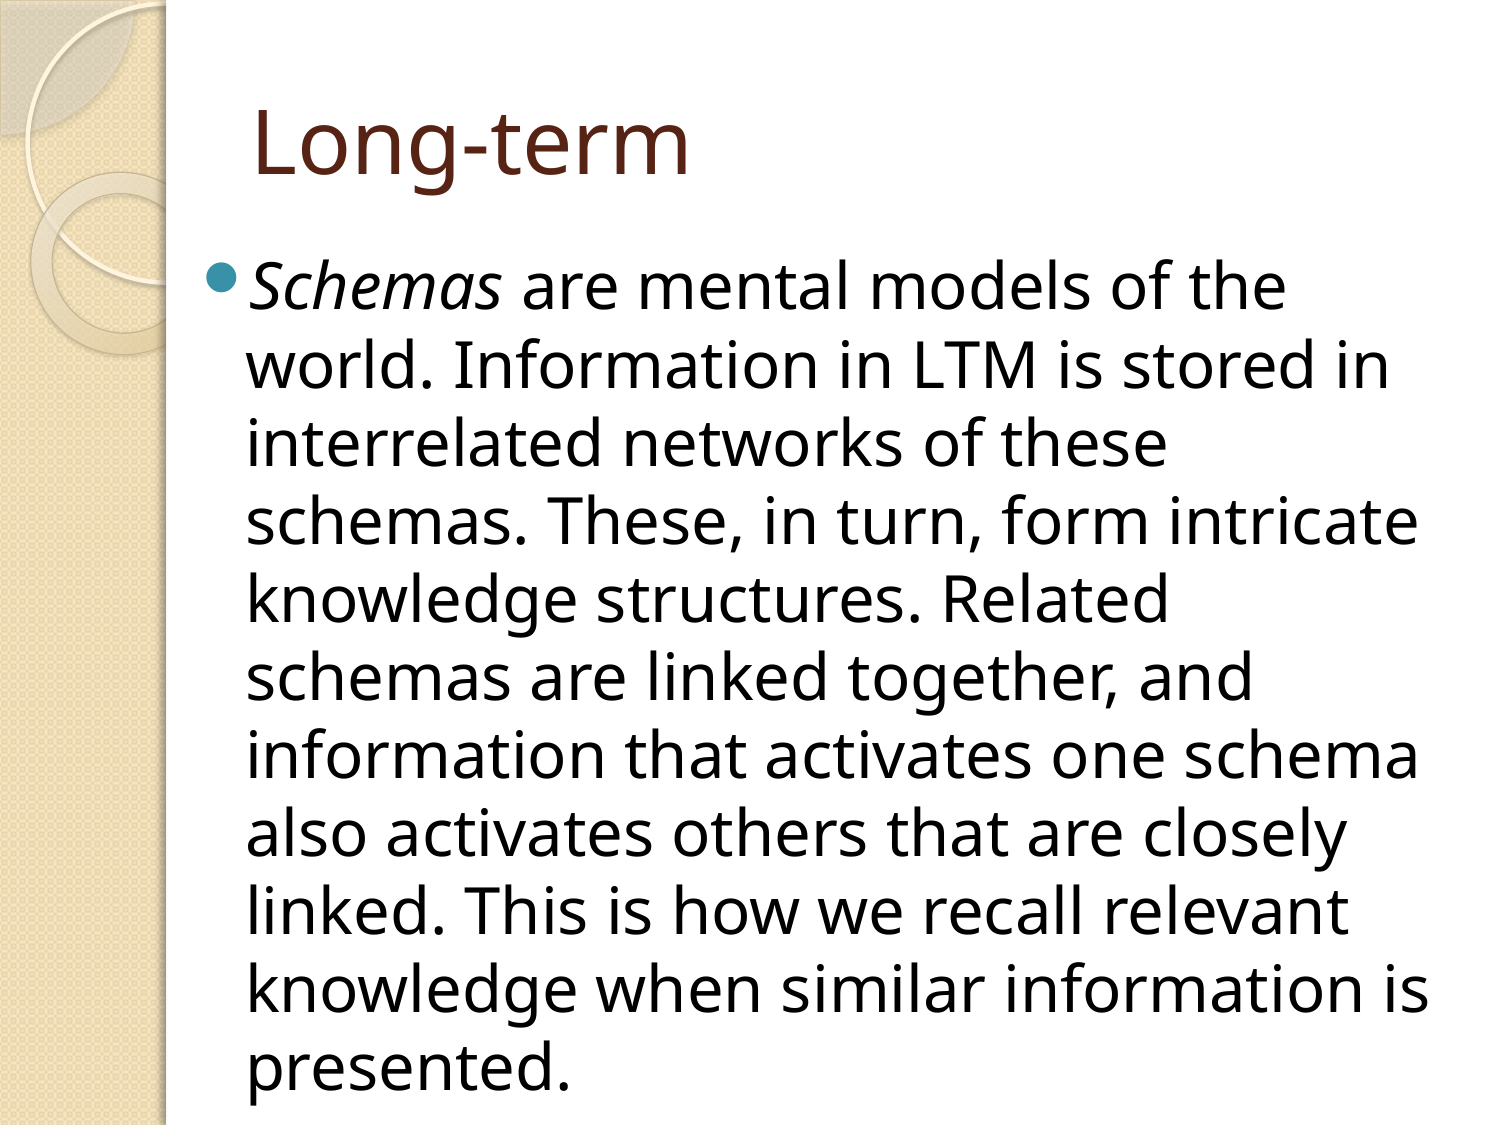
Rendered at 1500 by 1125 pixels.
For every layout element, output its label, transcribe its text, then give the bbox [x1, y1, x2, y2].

list Schemas are mental models of the world. Information in LTM is stored in interrelated networks of these schemas. These, in turn, form intricate knowledge structures. Related schemas are linked together, and information that activates one schema also activates others that are closely linked. This is how we recall relevant knowledge when similar information is presented. [174, 237, 1466, 1125]
title Long-term [235, 45, 1466, 233]
